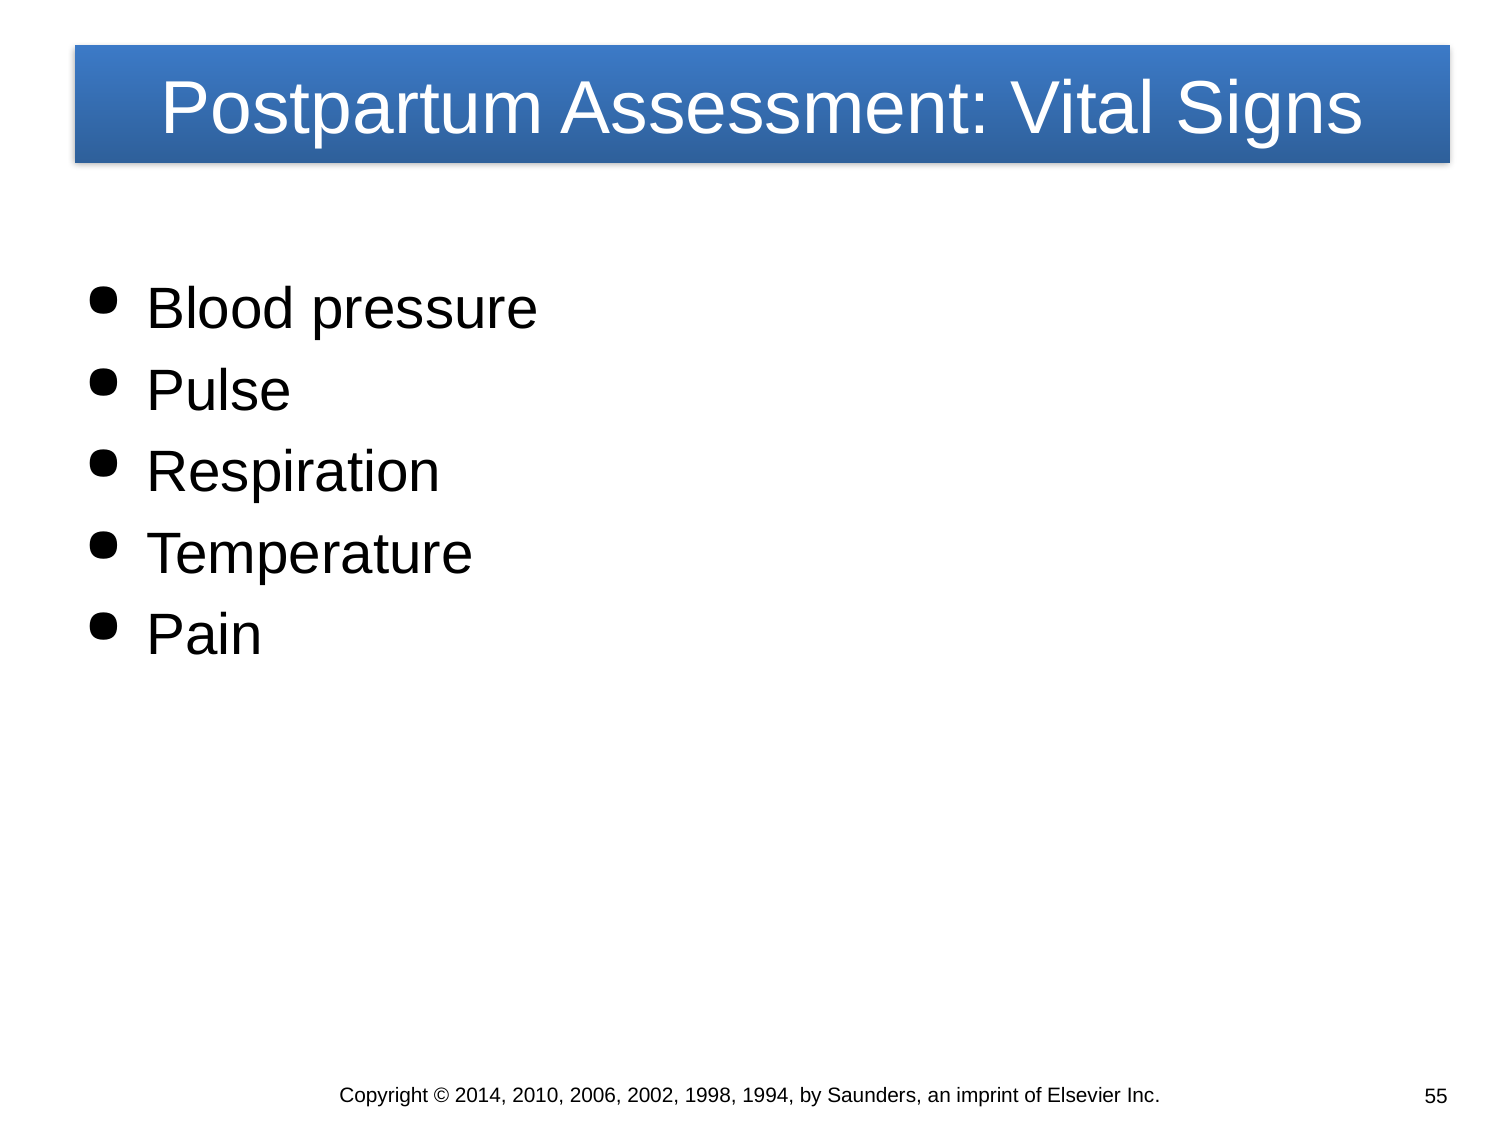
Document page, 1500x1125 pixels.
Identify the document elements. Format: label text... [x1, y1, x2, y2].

slide_number 55 [1362, 1065, 1463, 1125]
list Blood pressure Pulse Respiration Temperature Pain [75, 262, 1425, 1005]
title Postpartum Assessment: Vital Signs [75, 45, 1450, 163]
footer Copyright © 2014, 2010, 2006, 2002, 1998, 1994, by Saunders, an imprint of Elsevier Inc. [187, 1062, 1313, 1125]
